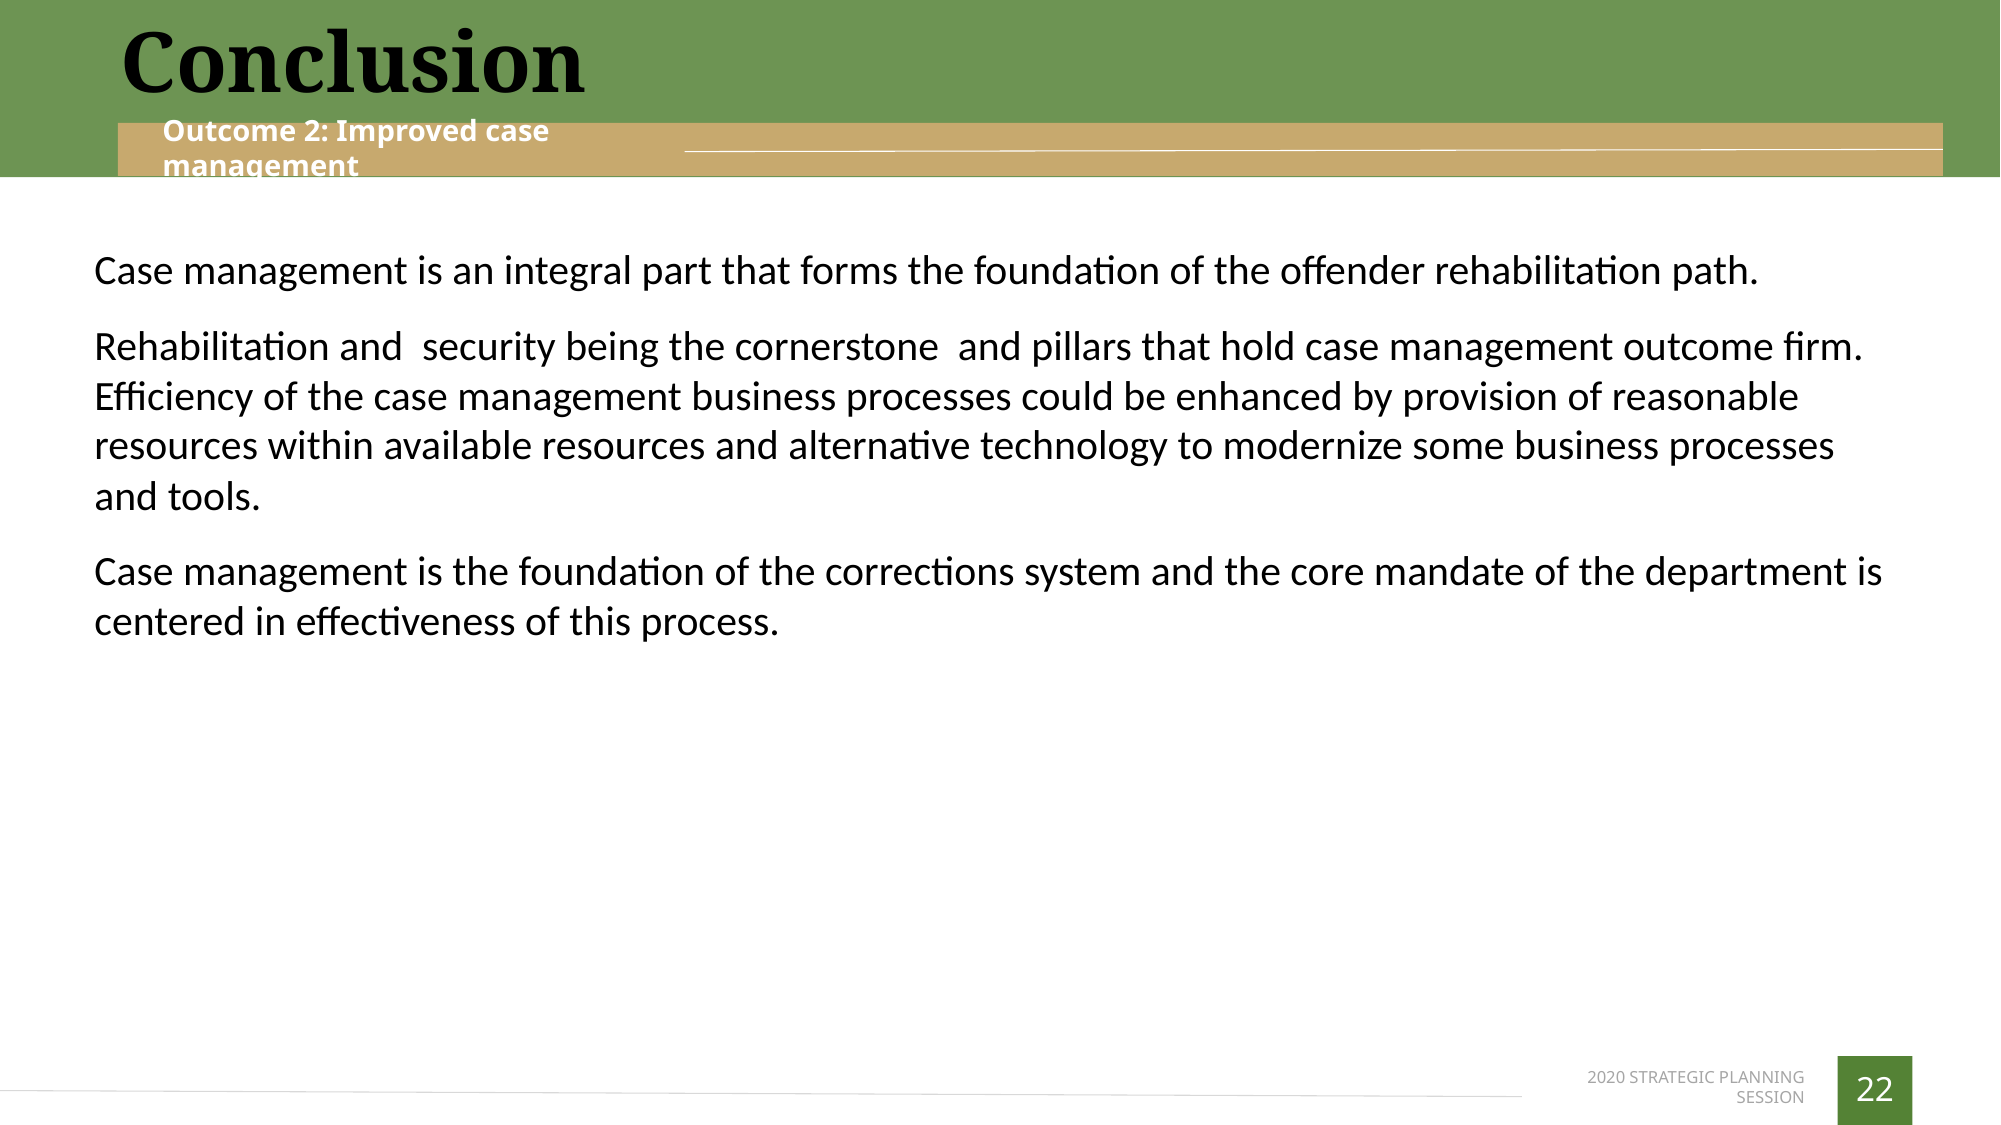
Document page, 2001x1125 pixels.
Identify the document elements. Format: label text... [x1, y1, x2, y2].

title Conclusion [120, 21, 1855, 109]
text_box Case management is an integral part that forms the foundation of the offender rehabilitation path. Rehabilitation and security being the cornerstone and pillars that hold case management outcome firm. Efficiency of the case management business processes could be enhanced by provision of reasonable resources within available resources and alternative technology to modernize some business processes and tools. Case management is the foundation of the corrections system and the core mandate of the department is centered in effectiveness of this process. [79, 235, 1915, 651]
text_box Outcome 2: Improved case management [162, 112, 685, 183]
